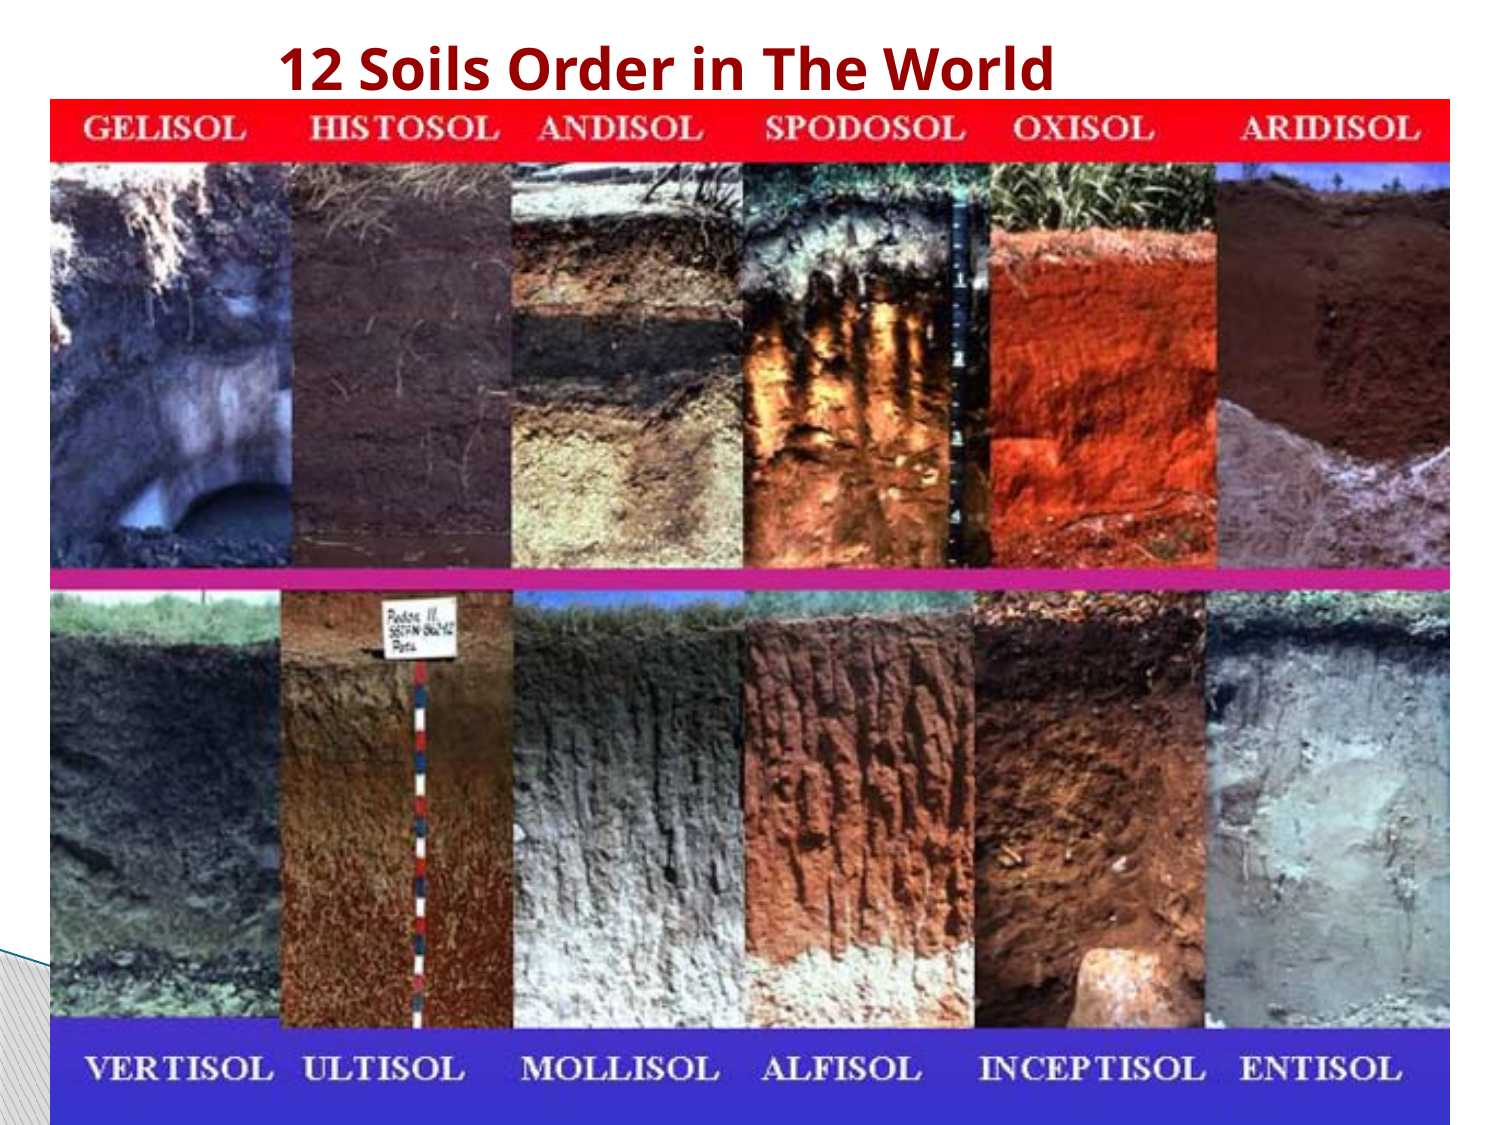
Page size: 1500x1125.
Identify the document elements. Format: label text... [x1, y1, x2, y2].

picture [49, 99, 1451, 1125]
text_box 12 Soils Order in The World [262, 24, 1200, 99]
